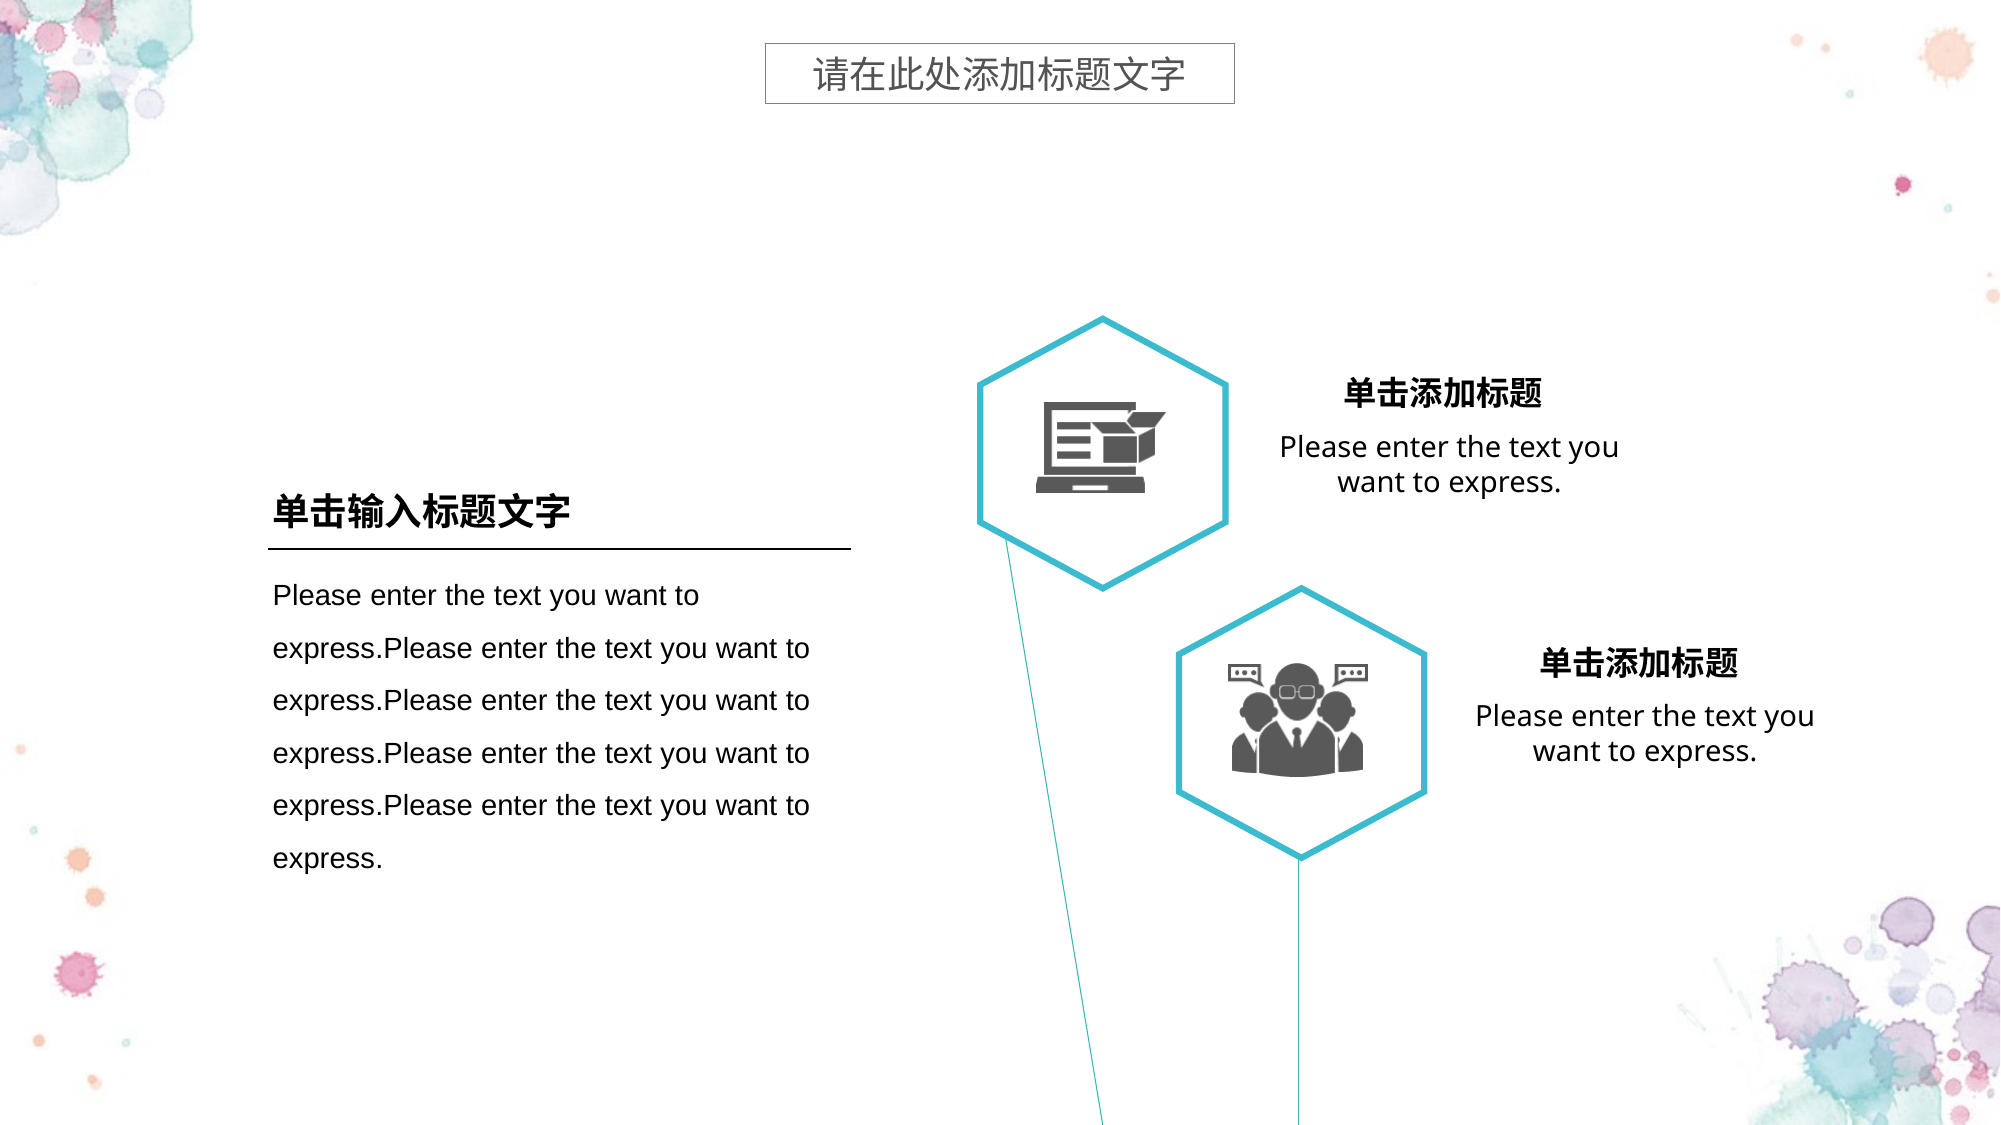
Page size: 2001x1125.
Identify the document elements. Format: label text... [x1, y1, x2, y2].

picture [0, 0, 2001, 1125]
text_box 单击输入标题文字 [257, 481, 631, 541]
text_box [1439, 634, 1852, 778]
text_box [1243, 364, 1656, 508]
text_box Please enter the text you want to express.Please enter the text you want to express.Please enter the text you want to express.Please enter the text you want to express.Please enter the text you want to express. [257, 551, 905, 934]
text_box 请在此处添加标题文字 [765, 43, 1235, 104]
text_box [1226, 588, 1425, 1125]
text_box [980, 318, 1226, 1125]
